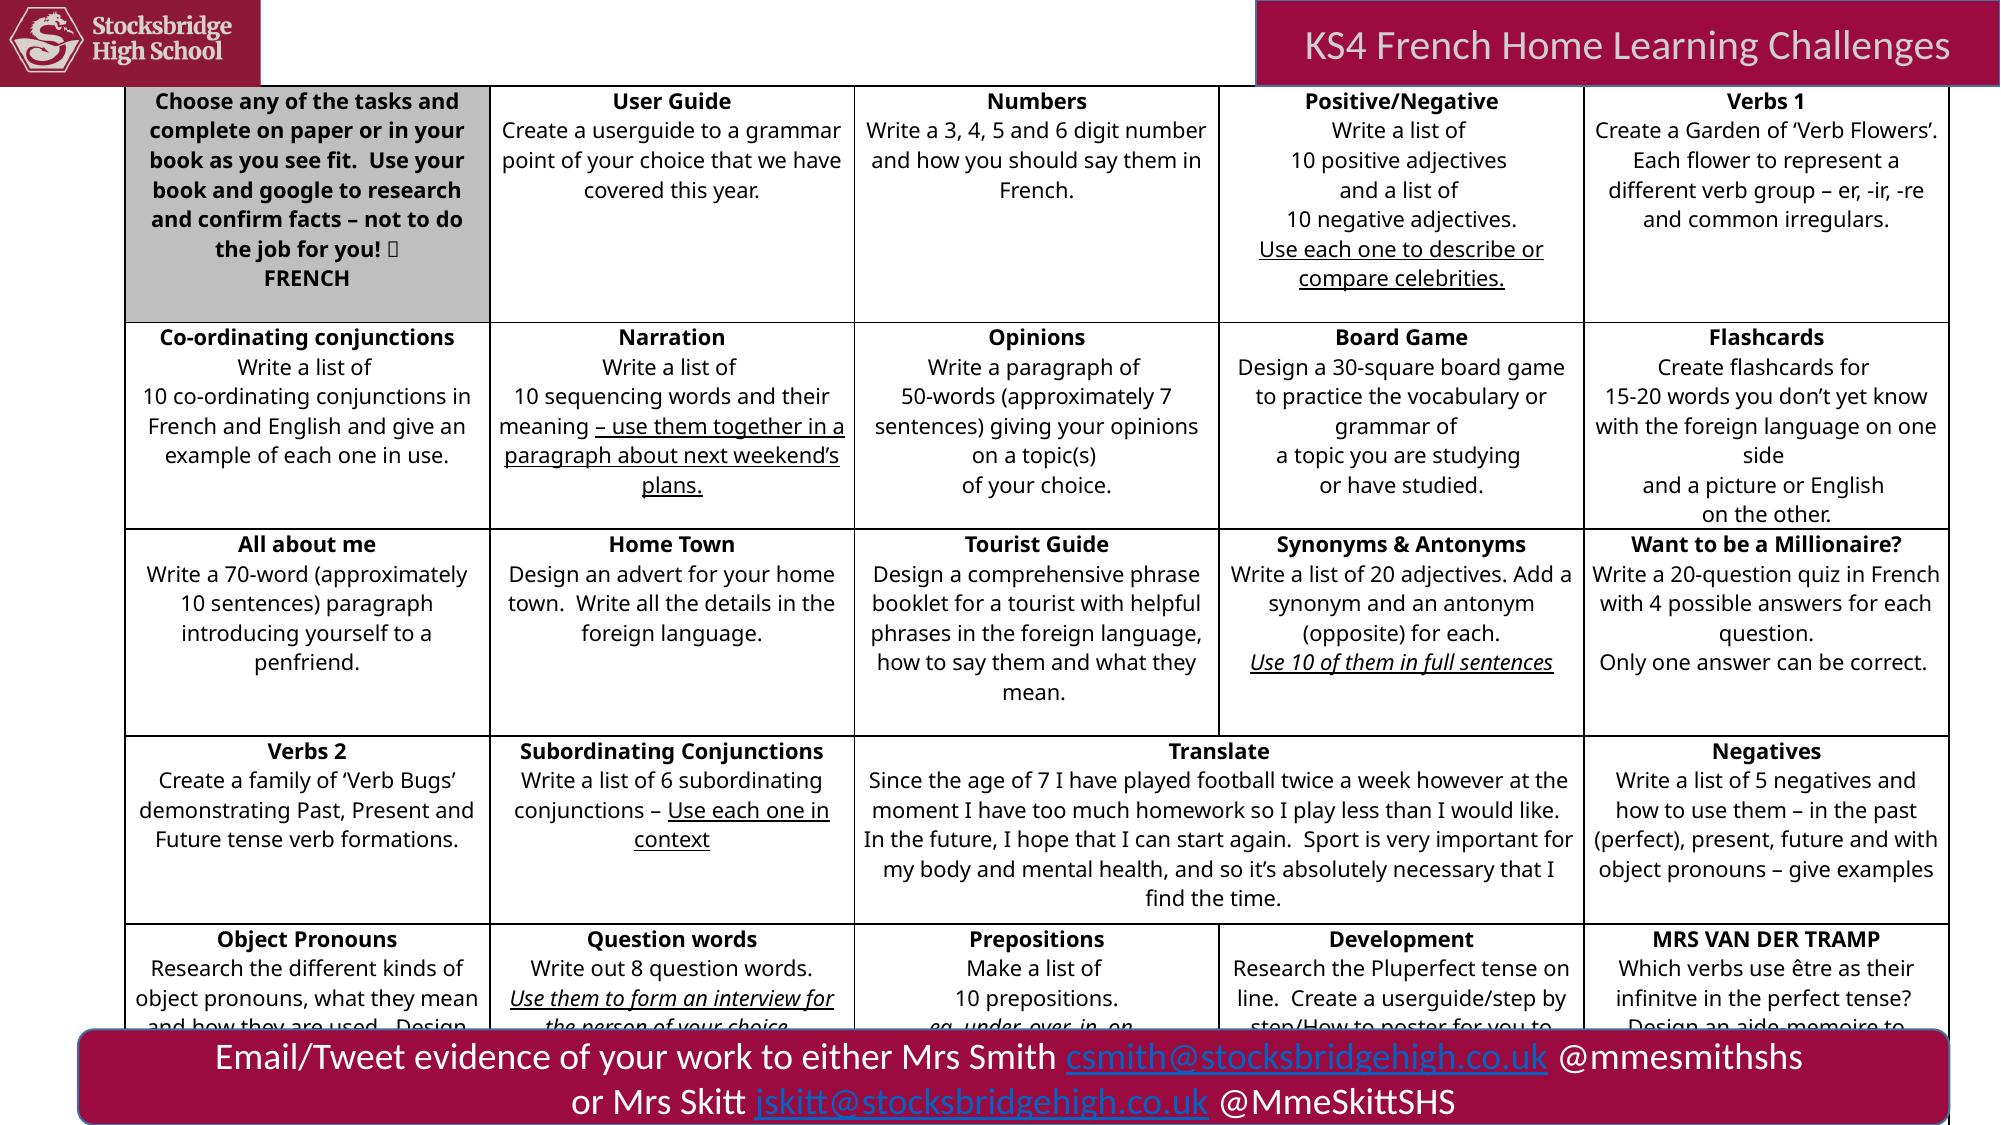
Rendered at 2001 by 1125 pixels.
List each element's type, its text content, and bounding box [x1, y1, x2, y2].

table_header Verbs 1 Create a Garden of ‘Verb Flowers’. Each flower to represent a different verb group – er, -ir, -re and common irregulars. [1585, 87, 1948, 322]
table_cell Tourist Guide Design a comprehensive phrase booklet for a tourist with helpful phrases in the foreign language, how to say them and what they mean. [855, 530, 1218, 735]
table_cell Board Game Design a 30-square board game to practice the vocabulary or grammar of a topic you are studying or have studied. [1220, 323, 1583, 528]
table_cell Verbs 2 Create a family of ‘Verb Bugs’ demonstrating Past, Present and Future tense verb formations. [126, 737, 489, 923]
table_cell Negatives Write a list of 5 negatives and how to use them – in the past (perfect), present, future and with object pronouns – give examples [1585, 737, 1948, 923]
table_header Numbers Write a 3, 4, 5 and 6 digit number and how you should say them in French. [855, 87, 1218, 322]
table_cell Subordinating Conjunctions Write a list of 6 subordinating conjunctions – Use each one in context [491, 737, 854, 923]
table_cell Want to be a Millionaire? Write a 20-question quiz in French with 4 possible answers for each question. Only one answer can be correct. [1585, 530, 1948, 735]
text_box Email/Tweet evidence of your work to either Mrs Smith csmith@stocksbridgehigh.co.uk @mmesmithshs or Mrs Skitt jskitt@stocksbridgehigh.co.uk @MmeSkittSHS [76, 1028, 1951, 1125]
table_cell Translate Since the age of 7 I have played football twice a week however at the moment I have too much homework so I play less than I would like. In the future, I hope that I can start again. Sport is very important for my body and mental health, and so it’s absolutely necessary that I find the time. [855, 737, 1583, 923]
picture [0, 0, 261, 88]
table_cell Prepositions Make a list of 10 prepositions. eg. under, over, in, on, in front of, behind, next to, between, opposite, with [855, 925, 1218, 1028]
table_cell MRS VAN DER TRAMP Which verbs use être as their infinitve in the perfect tense? Design an aide-memoire to support you or a friend. [1585, 925, 1948, 1035]
table_cell All about me Write a 70-word (approximately 10 sentences) paragraph introducing yourself to a penfriend. [126, 530, 489, 735]
table_header Positive/Negative Write a list of 10 positive adjectives and a list of 10 negative adjectives. Use each one to describe or compare celebrities. [1220, 87, 1583, 322]
table_cell Synonyms & Antonyms Write a list of 20 adjectives. Add a synonym and an antonym (opposite) for each. Use 10 of them in full sentences [1220, 530, 1583, 735]
table_cell Development Research the Pluperfect tense on line. Create a userguide/step by step/How to poster for you to refer to. [1220, 925, 1583, 1028]
table_header Choose any of the tasks and complete on paper or in your book as you see fit. Use your book and google to research and confirm facts – not to do the job for you!  FRENCH [126, 87, 489, 322]
table_cell Home Town Design an advert for your home town. Write all the details in the foreign language. [491, 530, 854, 735]
table_cell Question words Write out 8 question words. Use them to form an interview for the person of your choice. [491, 925, 854, 1028]
table_cell Co-ordinating conjunctions Write a list of 10 co-ordinating conjunctions in French and English and give an example of each one in use. [126, 323, 489, 528]
table_cell Object Pronouns Research the different kinds of object pronouns, what they mean and how they are used. Design an image to help remember the rules. [126, 925, 489, 1028]
table_cell Opinions Write a paragraph of 50-words (approximately 7 sentences) giving your opinions on a topic(s) of your choice. [855, 323, 1218, 528]
table_cell Flashcards Create flashcards for 15-20 words you don’t yet know with the foreign language on one side and a picture or English on the other. [1585, 323, 1948, 528]
table_header User Guide Create a userguide to a grammar point of your choice that we have covered this year. [491, 87, 854, 322]
table_cell Narration Write a list of 10 sequencing words and their meaning – use them together in a paragraph about next weekend’s plans. [491, 323, 854, 528]
text_box KS4 French Home Learning Challenges [1255, 0, 2000, 87]
